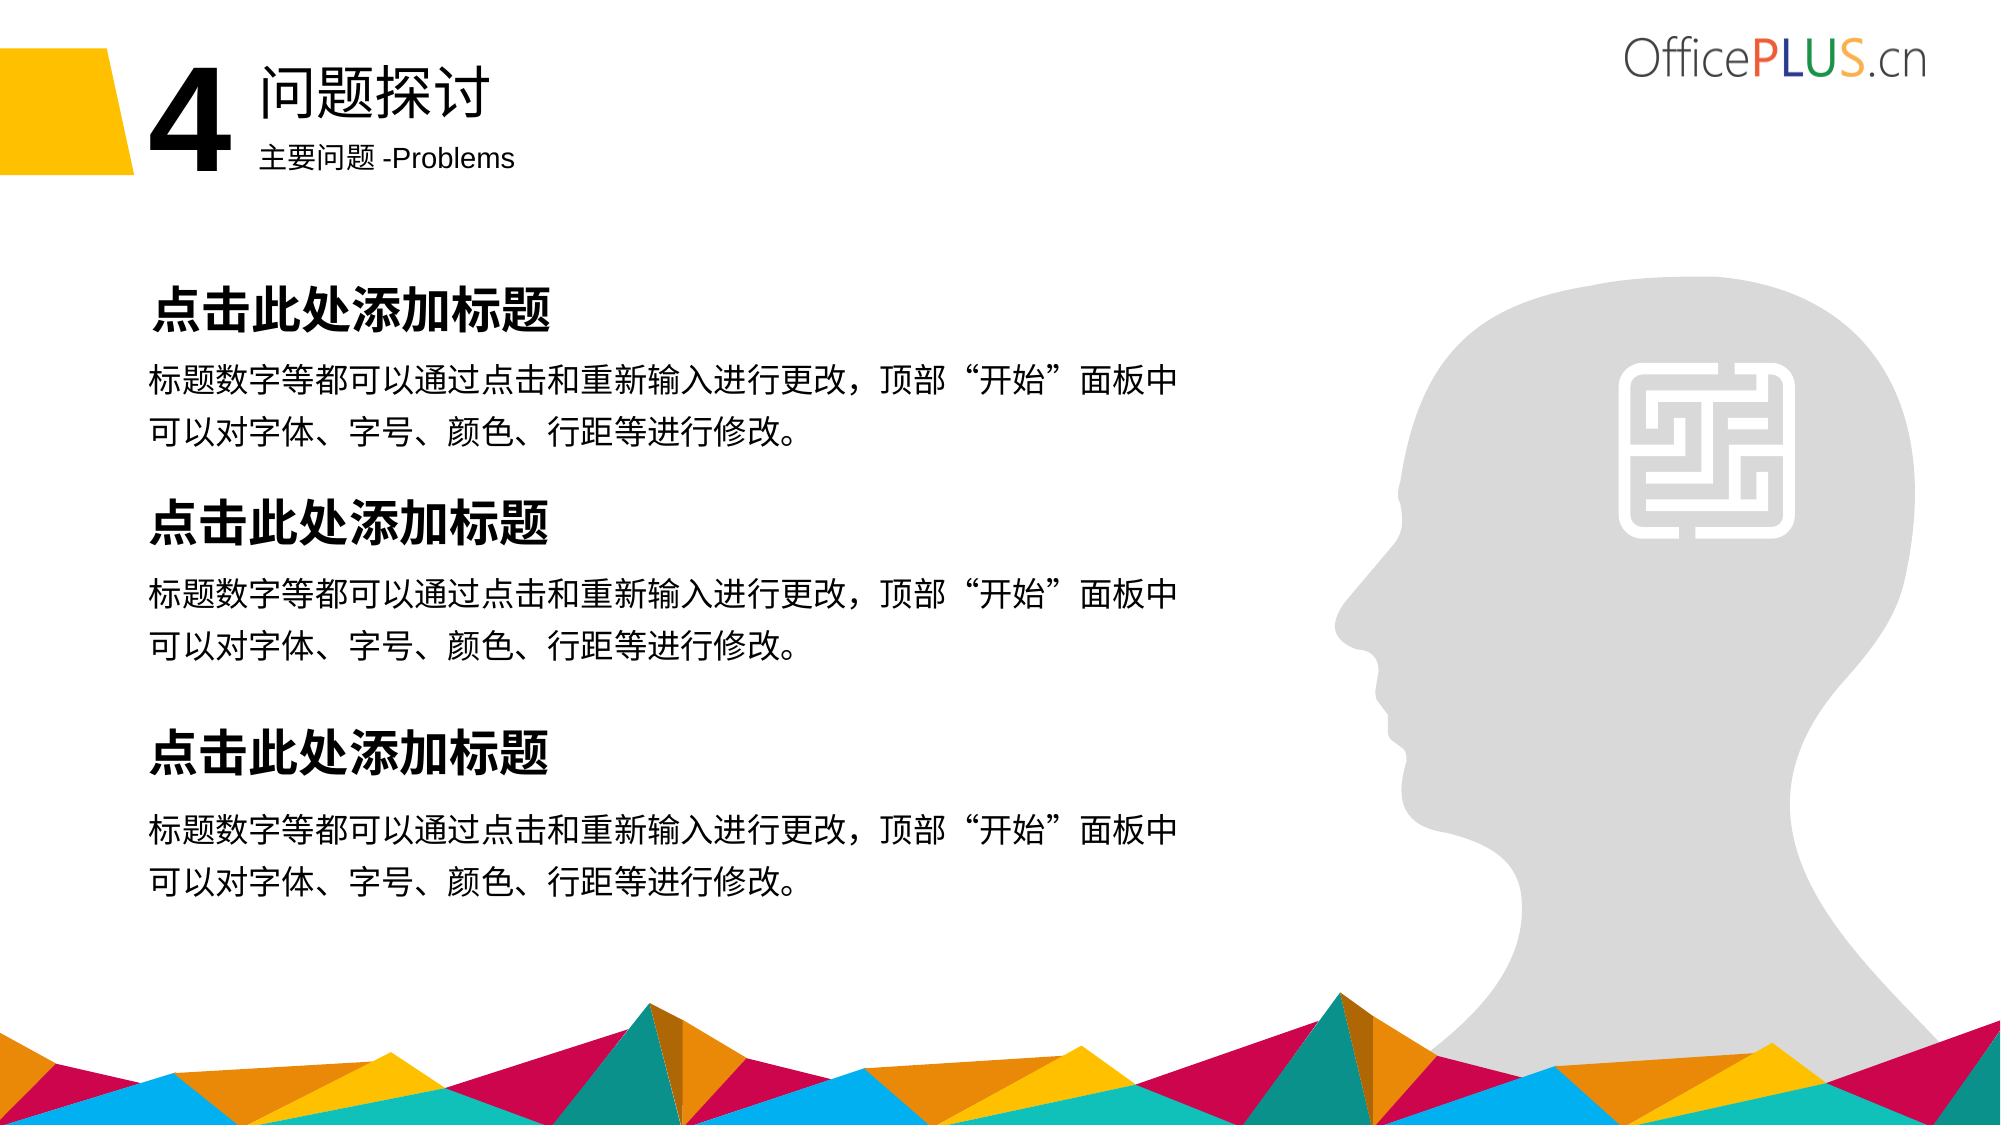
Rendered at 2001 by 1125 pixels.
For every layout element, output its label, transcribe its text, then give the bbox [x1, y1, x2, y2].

text_box 点击此处添加标题 [136, 252, 567, 346]
picture [1624, 36, 1925, 77]
text_box 标题数字等都可以通过点击和重新输入进行更改，顶部“开始”面板中可以对字体、字号、颜色、行距等进行修改。 [134, 789, 1225, 909]
text_box 问题探讨 [243, 48, 513, 132]
text_box 主要问题-Problems [243, 132, 691, 183]
text_box 4 [134, 13, 353, 209]
text_box [0, 47, 134, 177]
text_box 标题数字等都可以通过点击和重新输入进行更改，顶部“开始”面板中可以对字体、字号、颜色、行距等进行修改。 [134, 340, 1225, 459]
text_box 点击此处添加标题 [134, 465, 891, 559]
text_box 标题数字等都可以通过点击和重新输入进行更改，顶部“开始”面板中可以对字体、字号、颜色、行距等进行修改。 [134, 554, 1225, 673]
text_box 点击此处添加标题 [134, 695, 891, 789]
